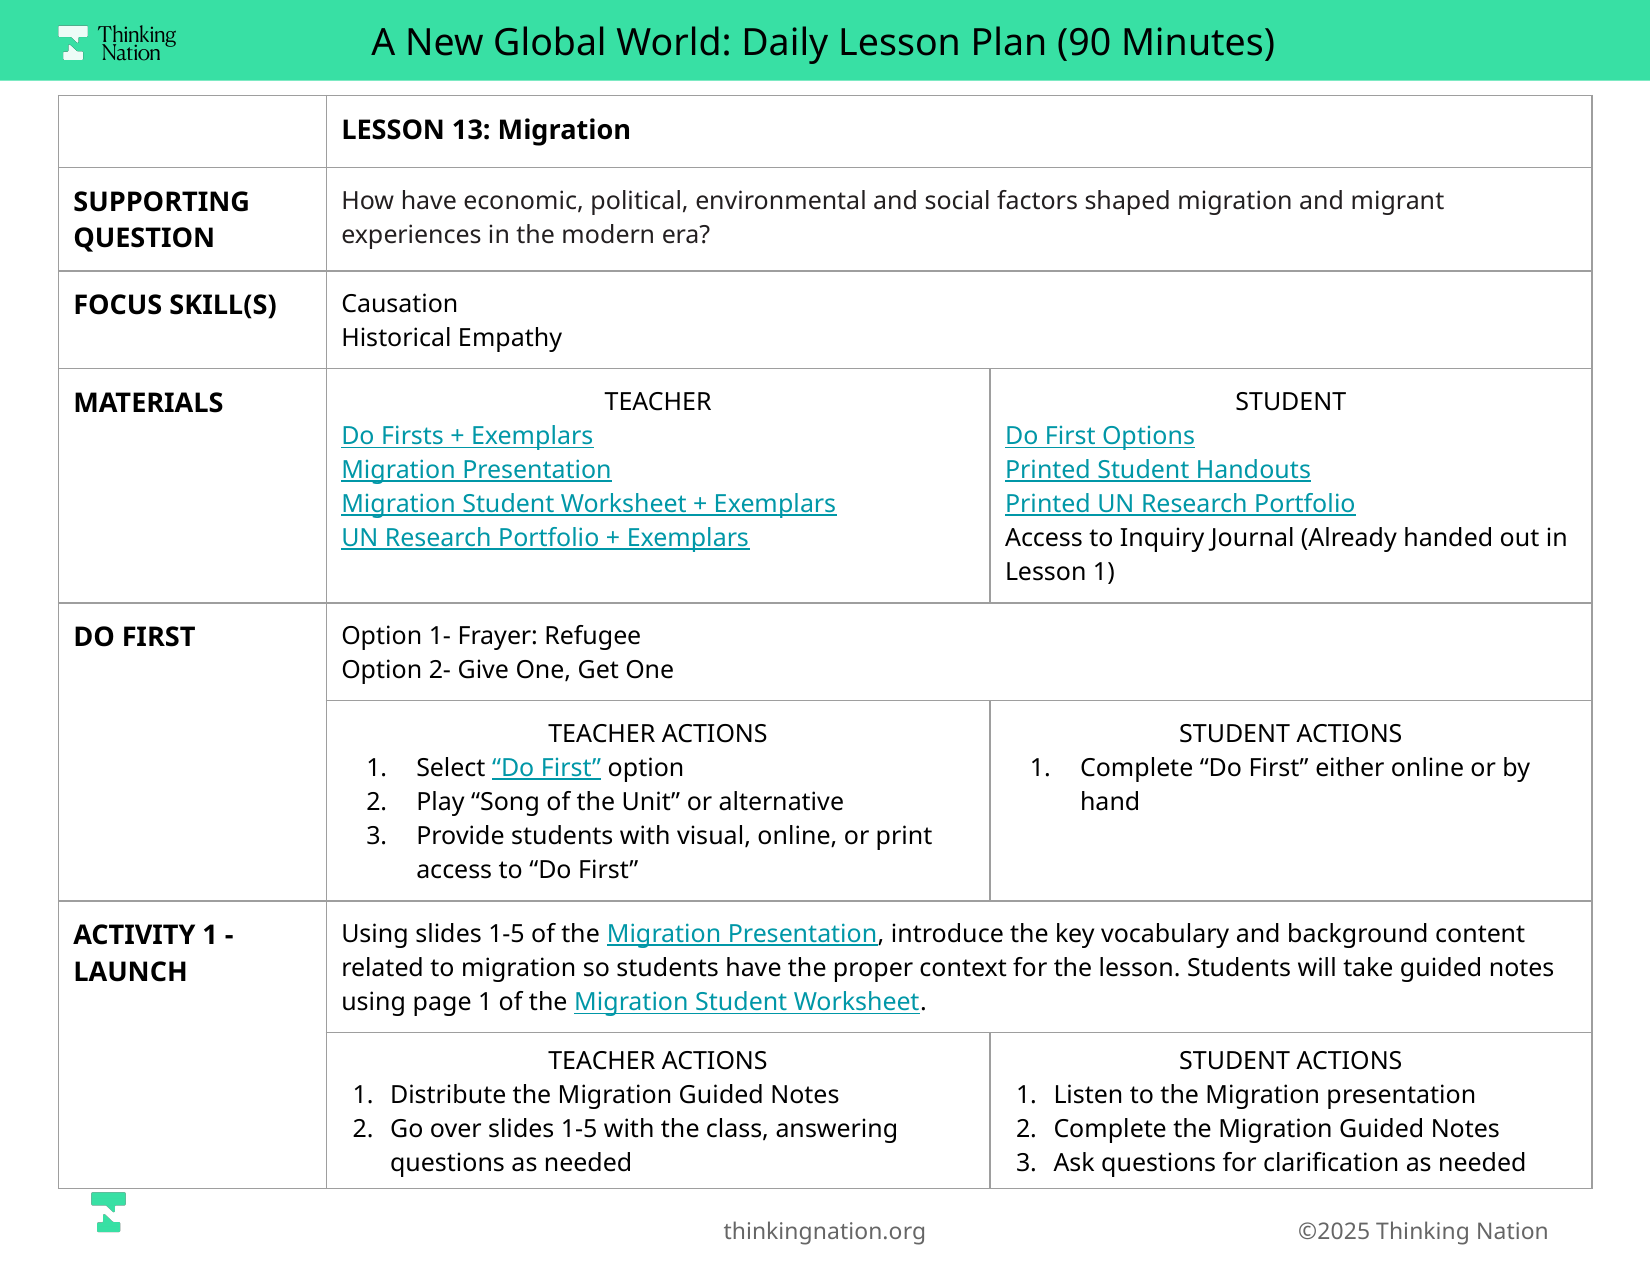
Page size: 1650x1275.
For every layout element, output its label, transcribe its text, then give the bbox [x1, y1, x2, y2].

table_cell Option 1- Frayer: Refugee Option 2- Give One, Get One [327, 604, 1591, 700]
table_cell TEACHER ACTIONS Select “Do First” option Play “Song of the Unit” or alternative Provide students with visual, online, or print access to “Do First” [327, 701, 989, 900]
table_cell STUDENT ACTIONS Listen to the Migration presentation Complete the Migration Guided Notes Ask questions for clarification as needed [991, 1033, 1591, 1188]
picture [45, 14, 180, 85]
table_cell SUPPORTING QUESTION [59, 168, 326, 270]
table_cell FOCUS SKILL(S) [59, 272, 326, 368]
text_box thinkingnation.org [629, 1200, 1021, 1240]
table_cell TEACHER Do Firsts + Exemplars Migration Presentation Migration Student Worksheet + Exemplars UN Research Portfolio + Exemplars [327, 369, 989, 602]
table_cell STUDENT ACTIONS Complete “Do First” either online or by hand [991, 701, 1591, 900]
picture [80, 1184, 136, 1240]
text_box A New Global World: Daily Lesson Plan (90 Minutes) [0, 0, 1650, 81]
table_cell How have economic, political, environmental and social factors shaped migration and migrant experiences in the modern era? [327, 168, 1591, 270]
table_cell Using slides 1-5 of the Migration Presentation, introduce the key vocabulary and background content related to migration so students have the proper context for the lesson. Students will take guided notes using page 1 of the Migration Student Worksheet. [327, 902, 1591, 1032]
table_cell DO FIRST [59, 604, 326, 900]
table_cell MATERIALS [59, 369, 326, 602]
table_cell Causation Historical Empathy [327, 272, 1591, 368]
table_header LESSON 13: Migration [327, 96, 1591, 167]
table_cell STUDENT Do First Options Printed Student Handouts Printed UN Research Portfolio Access to Inquiry Journal (Already handed out in Lesson 1) [991, 369, 1591, 602]
table_cell ACTIVITY 1 - LAUNCH [59, 902, 326, 1188]
table_header [59, 96, 326, 167]
table_cell TEACHER ACTIONS Distribute the Migration Guided Notes Go over slides 1-5 with the class, answering questions as needed [327, 1033, 989, 1188]
text_box ©2025 Thinking Nation [1174, 1200, 1566, 1240]
